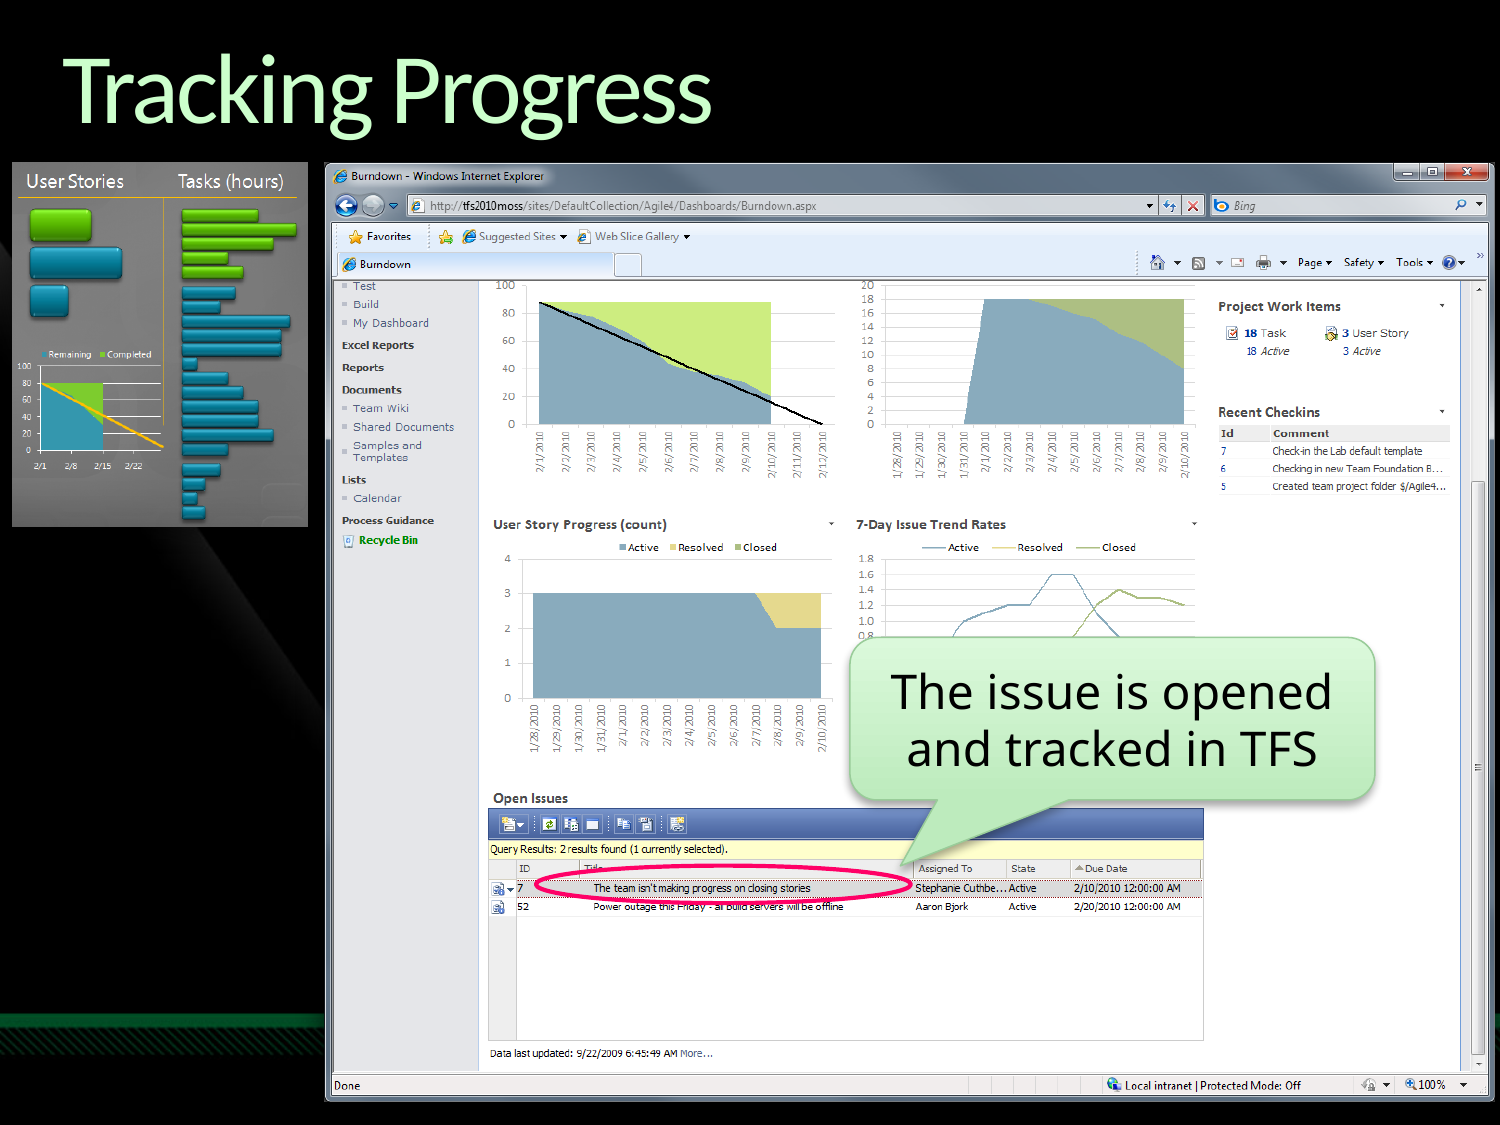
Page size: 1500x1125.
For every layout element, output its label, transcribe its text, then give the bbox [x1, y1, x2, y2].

title Tracking Progress [62, 37, 1438, 147]
picture [0, 0, 1500, 1125]
